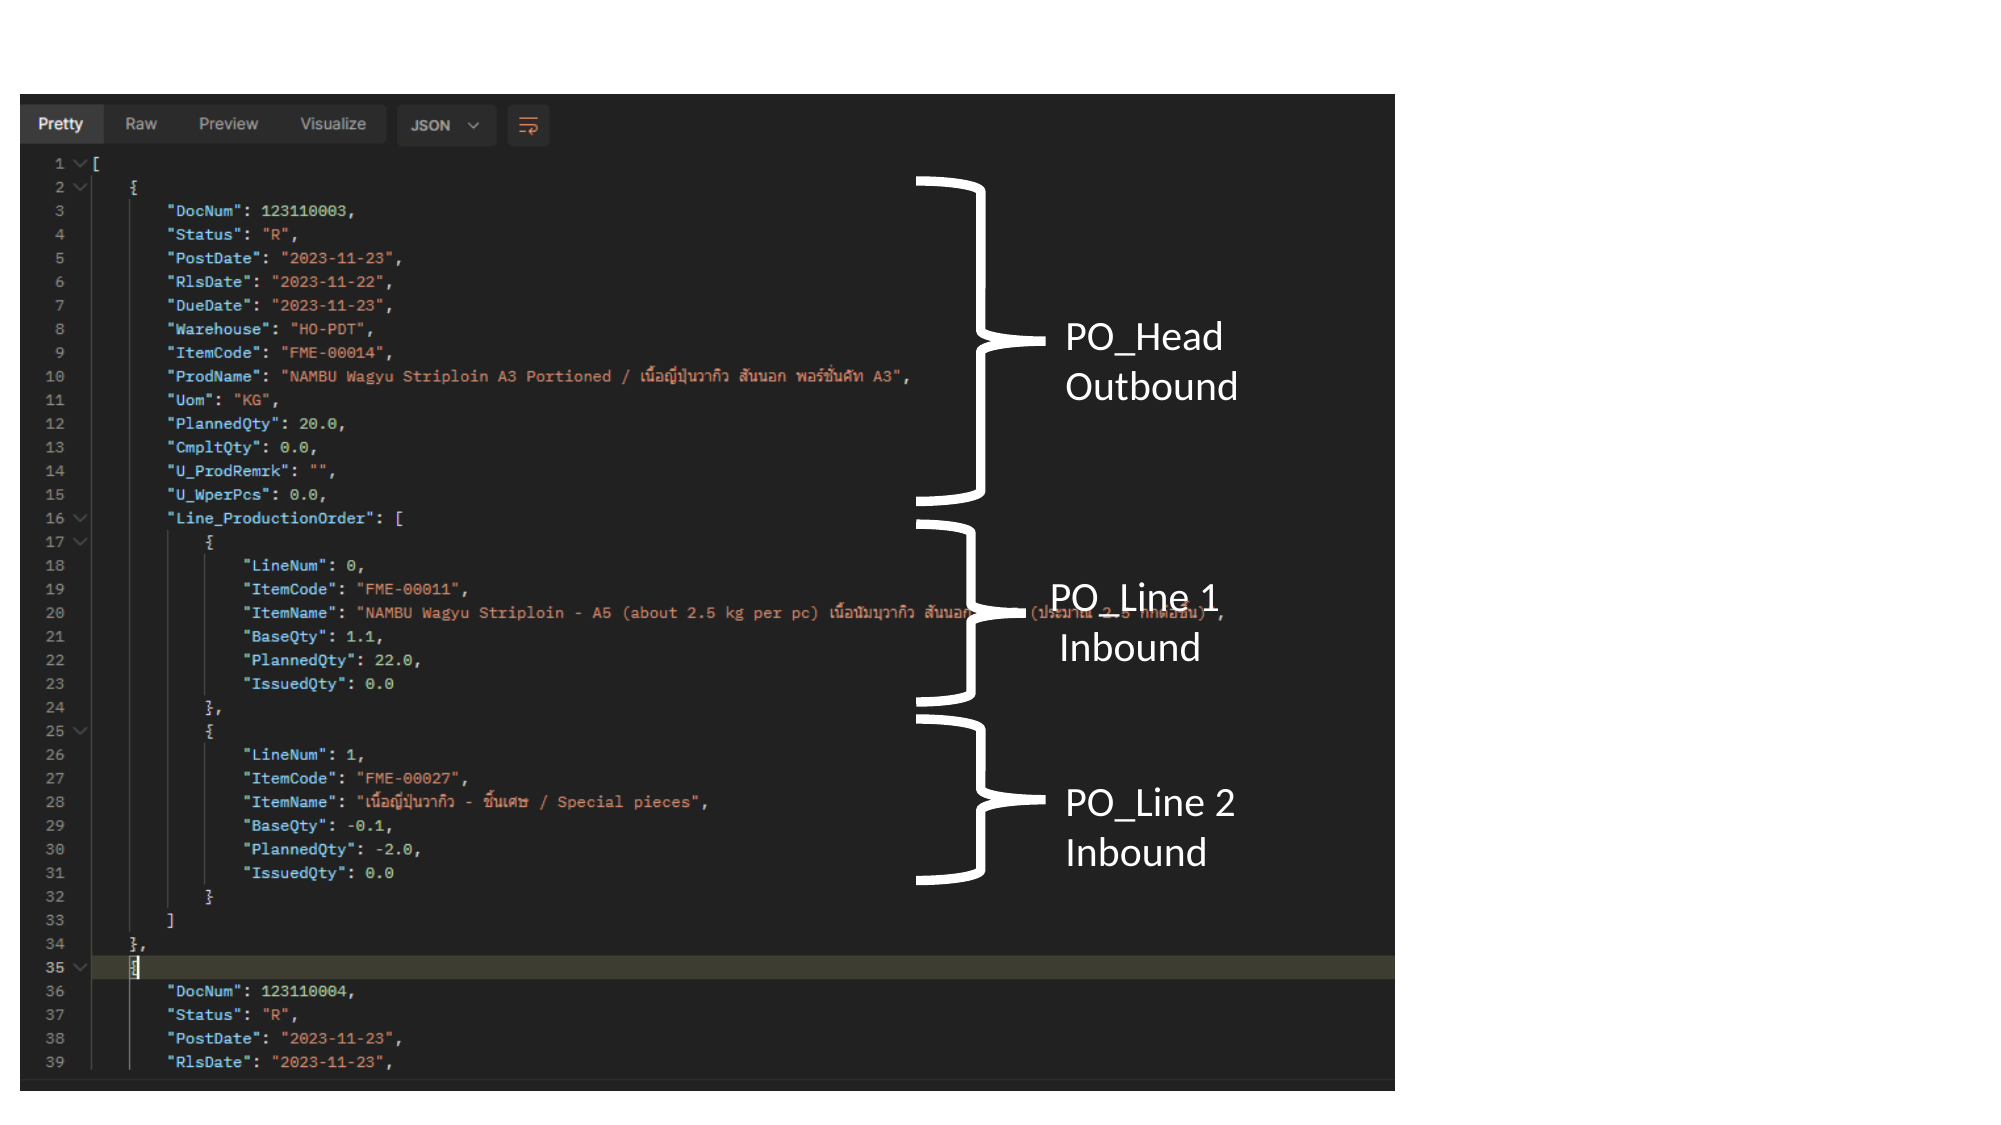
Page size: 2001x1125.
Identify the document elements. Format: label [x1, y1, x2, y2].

picture [20, 94, 1395, 1091]
